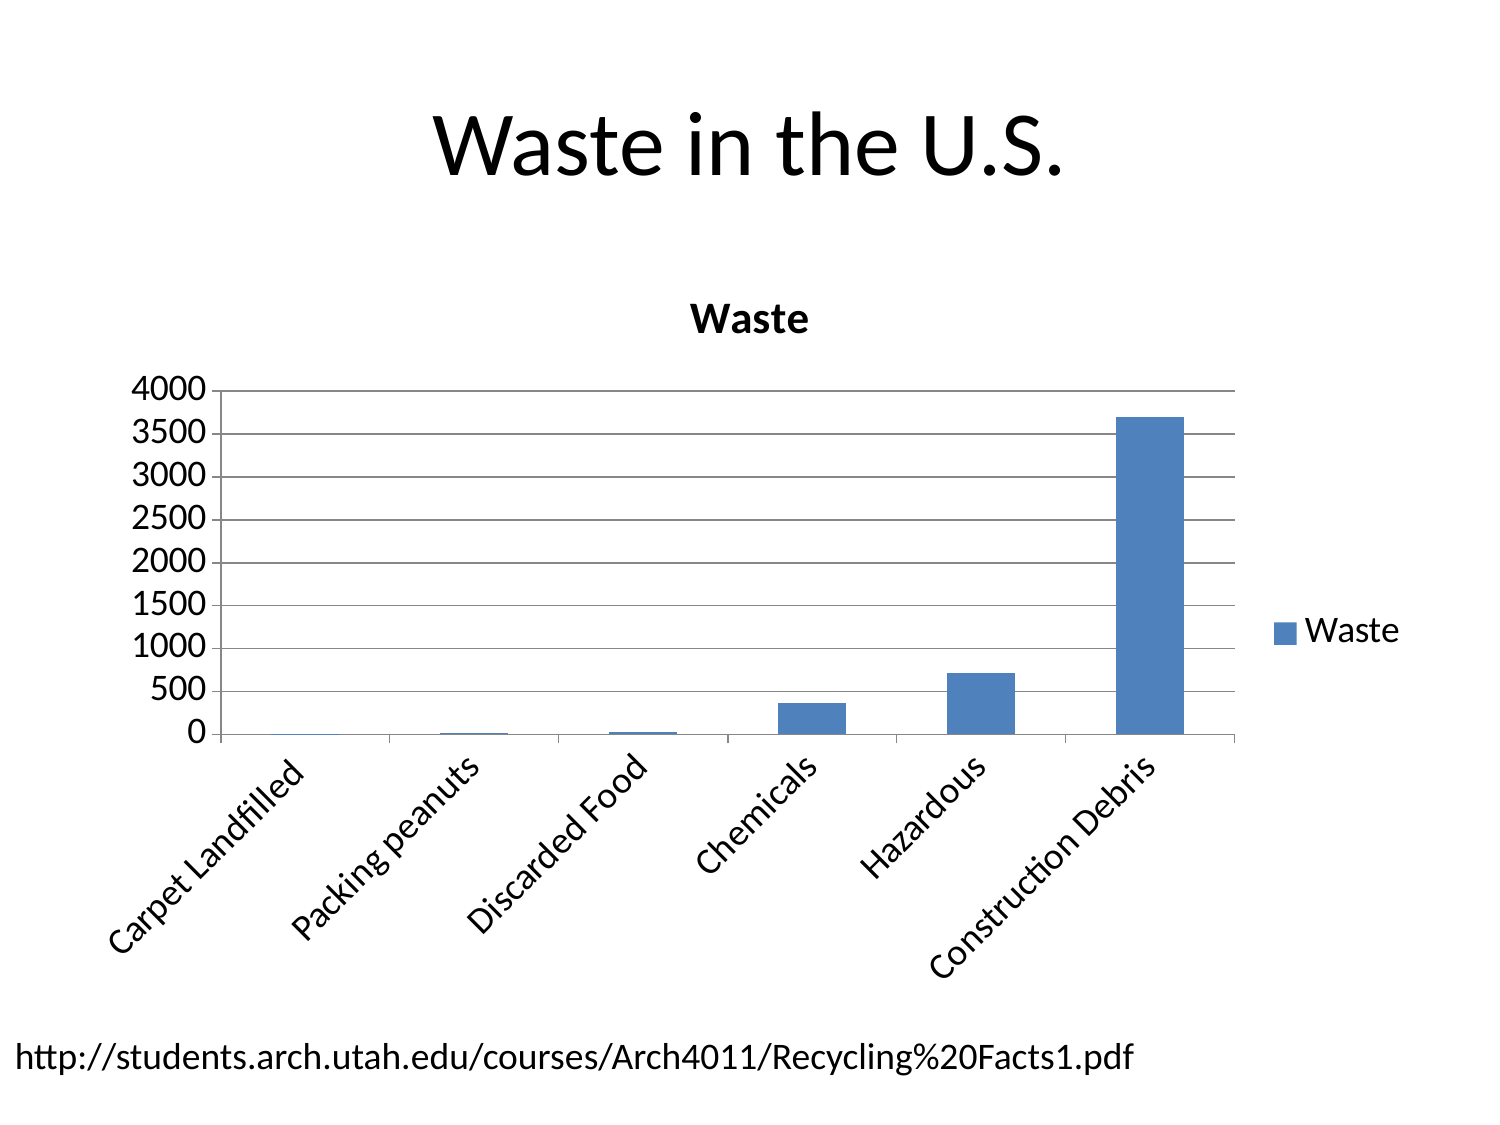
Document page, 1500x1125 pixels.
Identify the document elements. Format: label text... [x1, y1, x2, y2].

chart [74, 262, 1426, 1006]
title Waste in the U.S. [75, 45, 1425, 233]
text_box http://students.arch.utah.edu/courses/Arch4011/Recycling%20Facts1.pdf [0, 1024, 1500, 1085]
